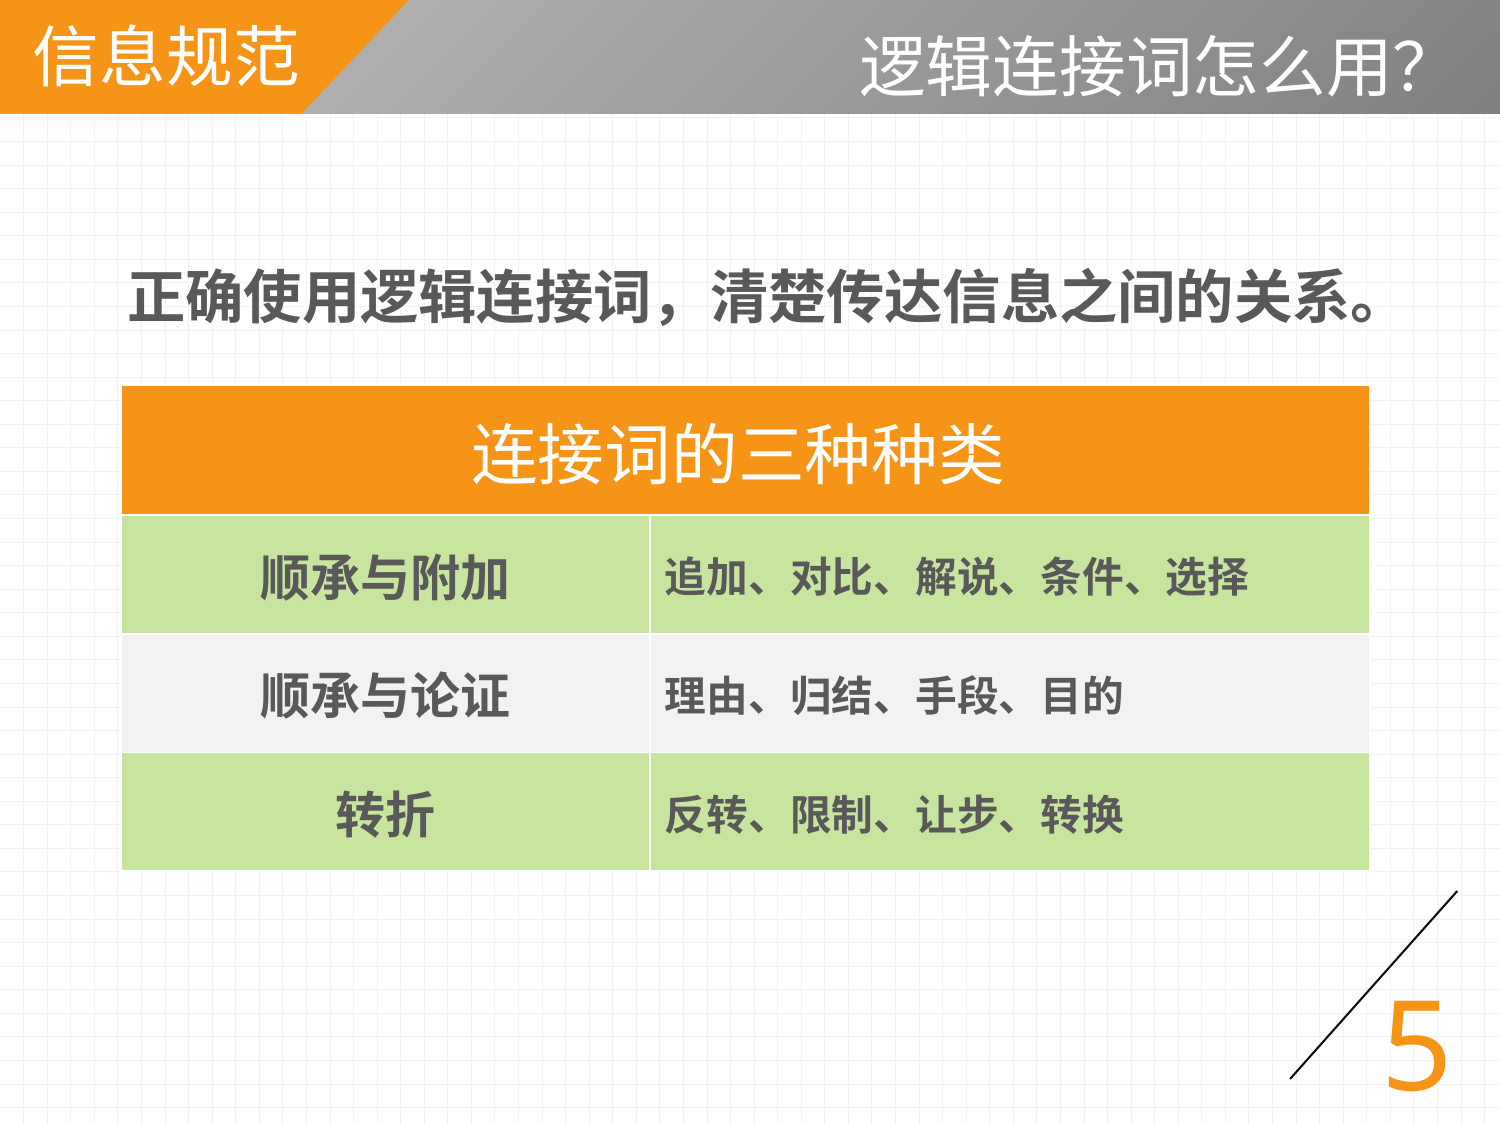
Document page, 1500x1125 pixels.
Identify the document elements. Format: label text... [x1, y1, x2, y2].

table_cell 追加、对比、解说、条件、选择 [651, 516, 1369, 633]
table_cell 顺承与附加 [122, 516, 649, 633]
text_box 逻辑连接词怎么用？ [844, 17, 1500, 113]
table_cell 顺承与论证 [122, 635, 649, 752]
text_box 信息规范 [18, 7, 562, 103]
table_header 连接词的三种种类 [122, 386, 1369, 514]
text_box 5 [1367, 958, 1473, 1124]
title 正确使用逻辑连接词，清楚传达信息之间的关系。 [112, 196, 1500, 504]
table_cell 反转、限制、让步、转换 [651, 753, 1369, 870]
table_cell 转折 [122, 753, 649, 870]
table_cell 理由、归结、手段、目的 [651, 635, 1369, 752]
